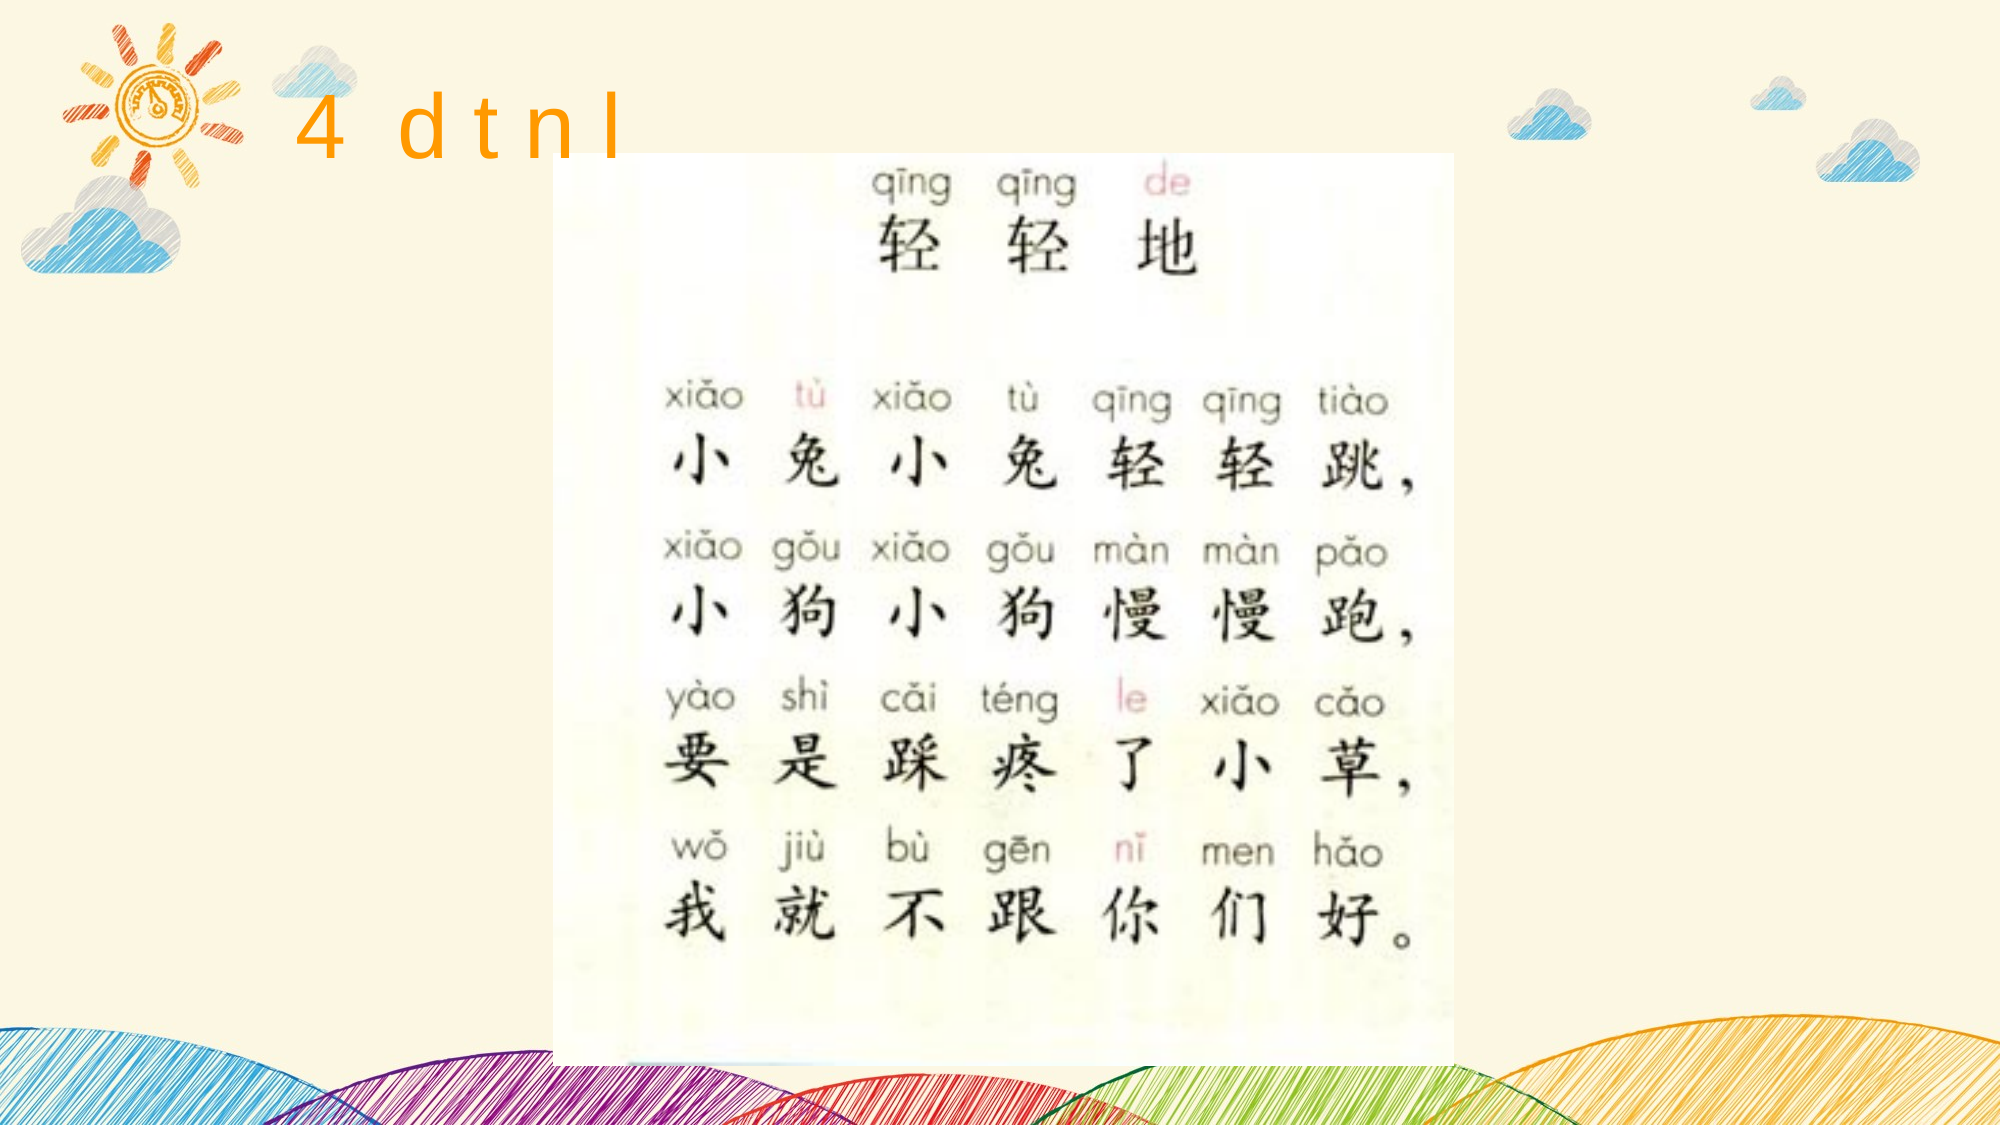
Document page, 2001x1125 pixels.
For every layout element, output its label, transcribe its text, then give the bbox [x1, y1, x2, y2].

picture [0, 0, 2000, 1125]
text_box 4 d t n l [280, 59, 1096, 185]
